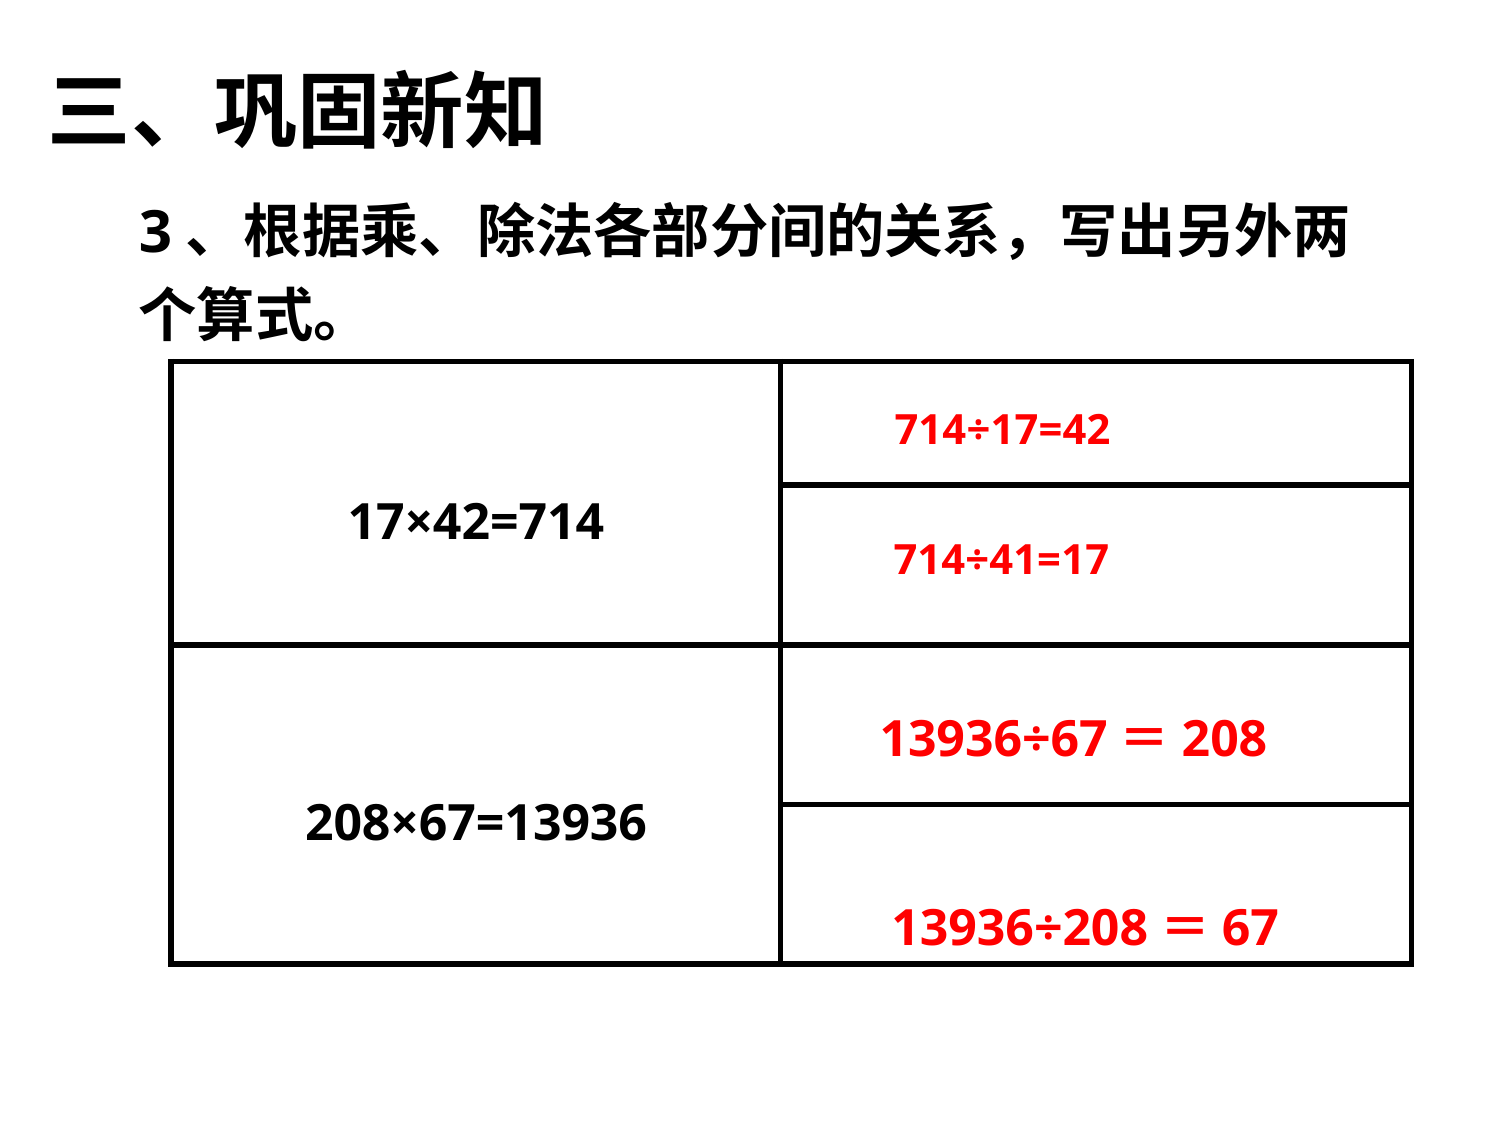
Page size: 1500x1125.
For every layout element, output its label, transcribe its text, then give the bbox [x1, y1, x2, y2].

text_box 3、根据乘、除法各部分间的关系，写出另外两个算式。 [123, 172, 1424, 356]
table_cell [783, 648, 1409, 802]
text_box 13936÷208＝67 [876, 857, 1294, 963]
text_box 714÷41=17 [878, 515, 1125, 651]
table_cell [1125, 488, 1409, 642]
table_header [783, 364, 1409, 482]
text_box 13936÷67＝208 [864, 668, 1282, 774]
table_cell 208×67=13936 [174, 648, 778, 961]
text_box 三、巩固新知 [33, 31, 563, 166]
text_box 714÷17=42 [879, 385, 1235, 521]
table_cell [783, 488, 879, 642]
table_header 17×42=714 [174, 364, 778, 642]
table_cell [783, 807, 1409, 961]
